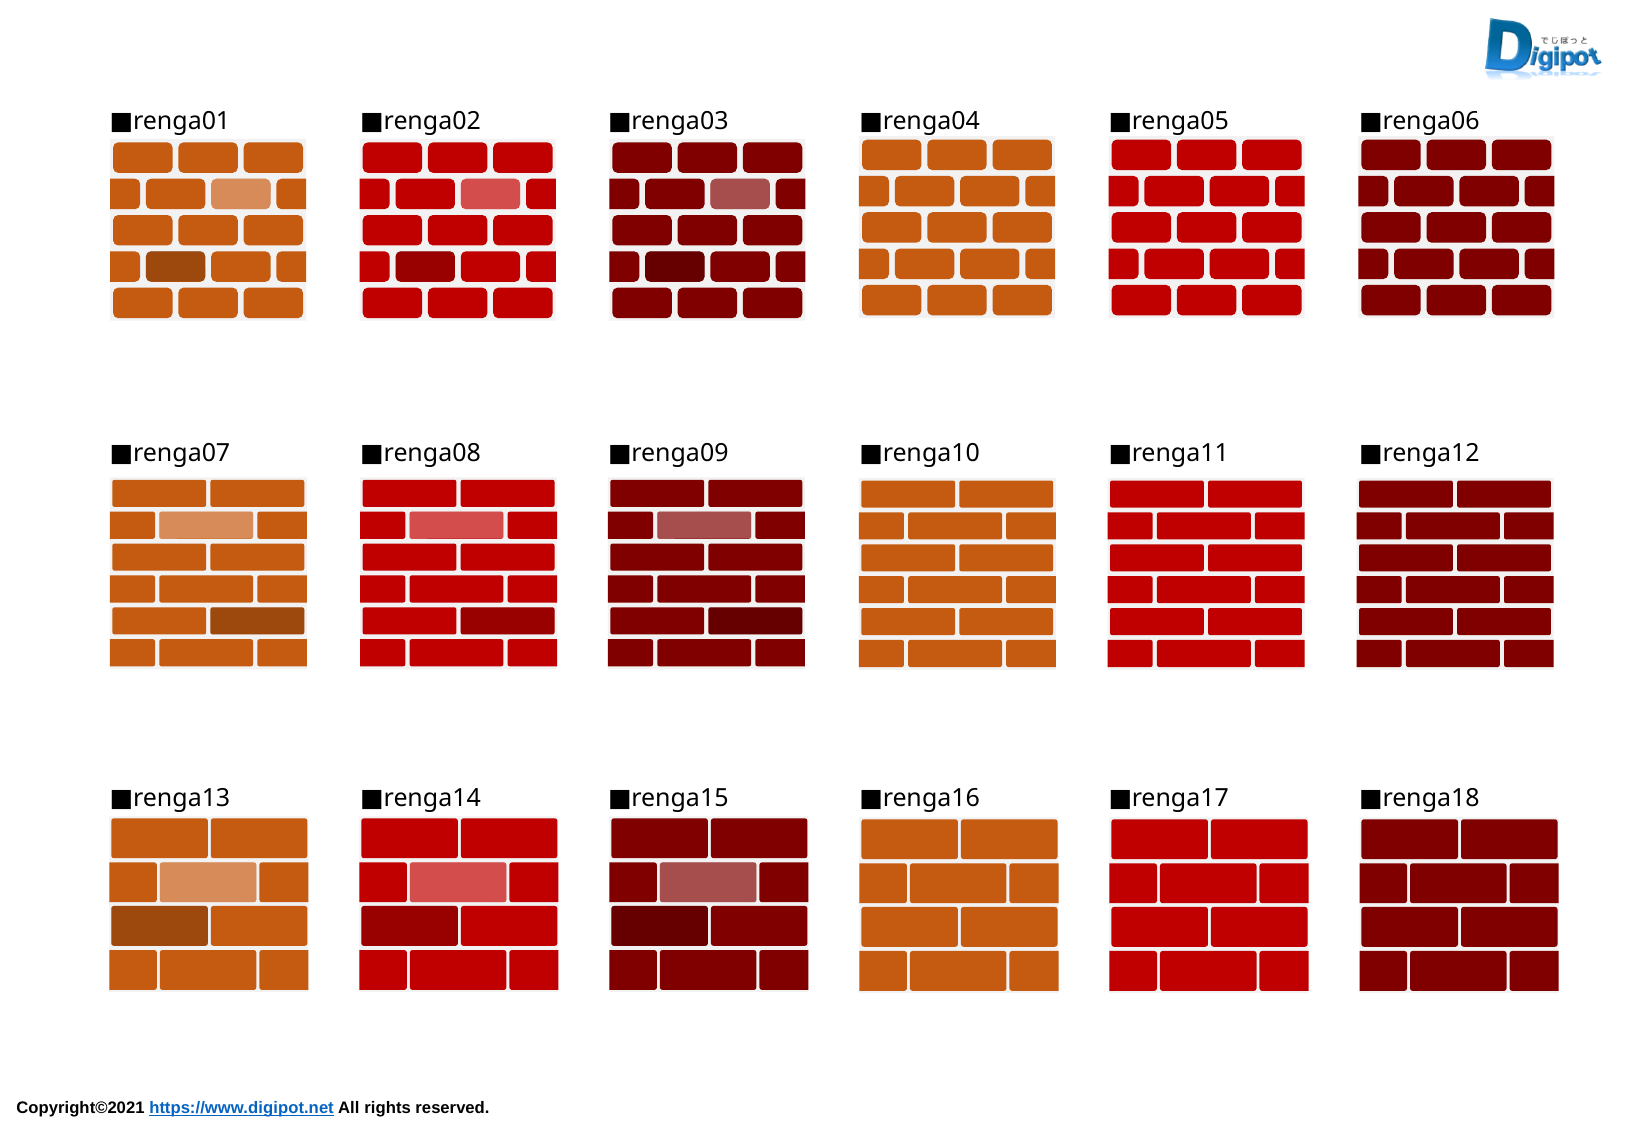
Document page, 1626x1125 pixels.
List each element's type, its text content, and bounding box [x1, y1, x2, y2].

text_box ■renga15 [593, 774, 744, 819]
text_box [858, 136, 1056, 319]
text_box ■renga01 [94, 97, 246, 142]
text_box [607, 477, 805, 670]
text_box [609, 816, 809, 993]
picture [1485, 18, 1602, 82]
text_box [109, 138, 307, 321]
text_box ■renga09 [593, 429, 744, 475]
text_box ■renga16 [844, 774, 996, 819]
text_box ■renga17 [1093, 774, 1245, 819]
text_box ■renga07 [94, 429, 246, 475]
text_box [858, 478, 1056, 671]
text_box ■renga11 [1093, 429, 1245, 475]
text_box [109, 477, 307, 670]
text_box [1107, 478, 1305, 671]
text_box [360, 477, 558, 670]
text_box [109, 816, 309, 993]
text_box ■renga05 [1093, 97, 1245, 142]
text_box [609, 138, 806, 321]
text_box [1356, 478, 1554, 671]
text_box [359, 816, 559, 993]
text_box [359, 138, 556, 321]
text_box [859, 817, 1059, 994]
text_box ■renga18 [1344, 774, 1495, 819]
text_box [1358, 136, 1555, 319]
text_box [1109, 817, 1309, 994]
text_box ■renga10 [844, 429, 996, 475]
text_box ■renga08 [345, 429, 497, 475]
text_box ■renga02 [345, 97, 497, 142]
text_box ■renga06 [1344, 97, 1495, 142]
text_box ■renga03 [593, 97, 744, 142]
text_box ■renga14 [345, 774, 497, 819]
text_box ■renga04 [844, 97, 996, 142]
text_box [1359, 817, 1559, 994]
text_box ■renga12 [1344, 429, 1495, 475]
text_box ■renga13 [94, 774, 246, 819]
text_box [1108, 136, 1305, 319]
